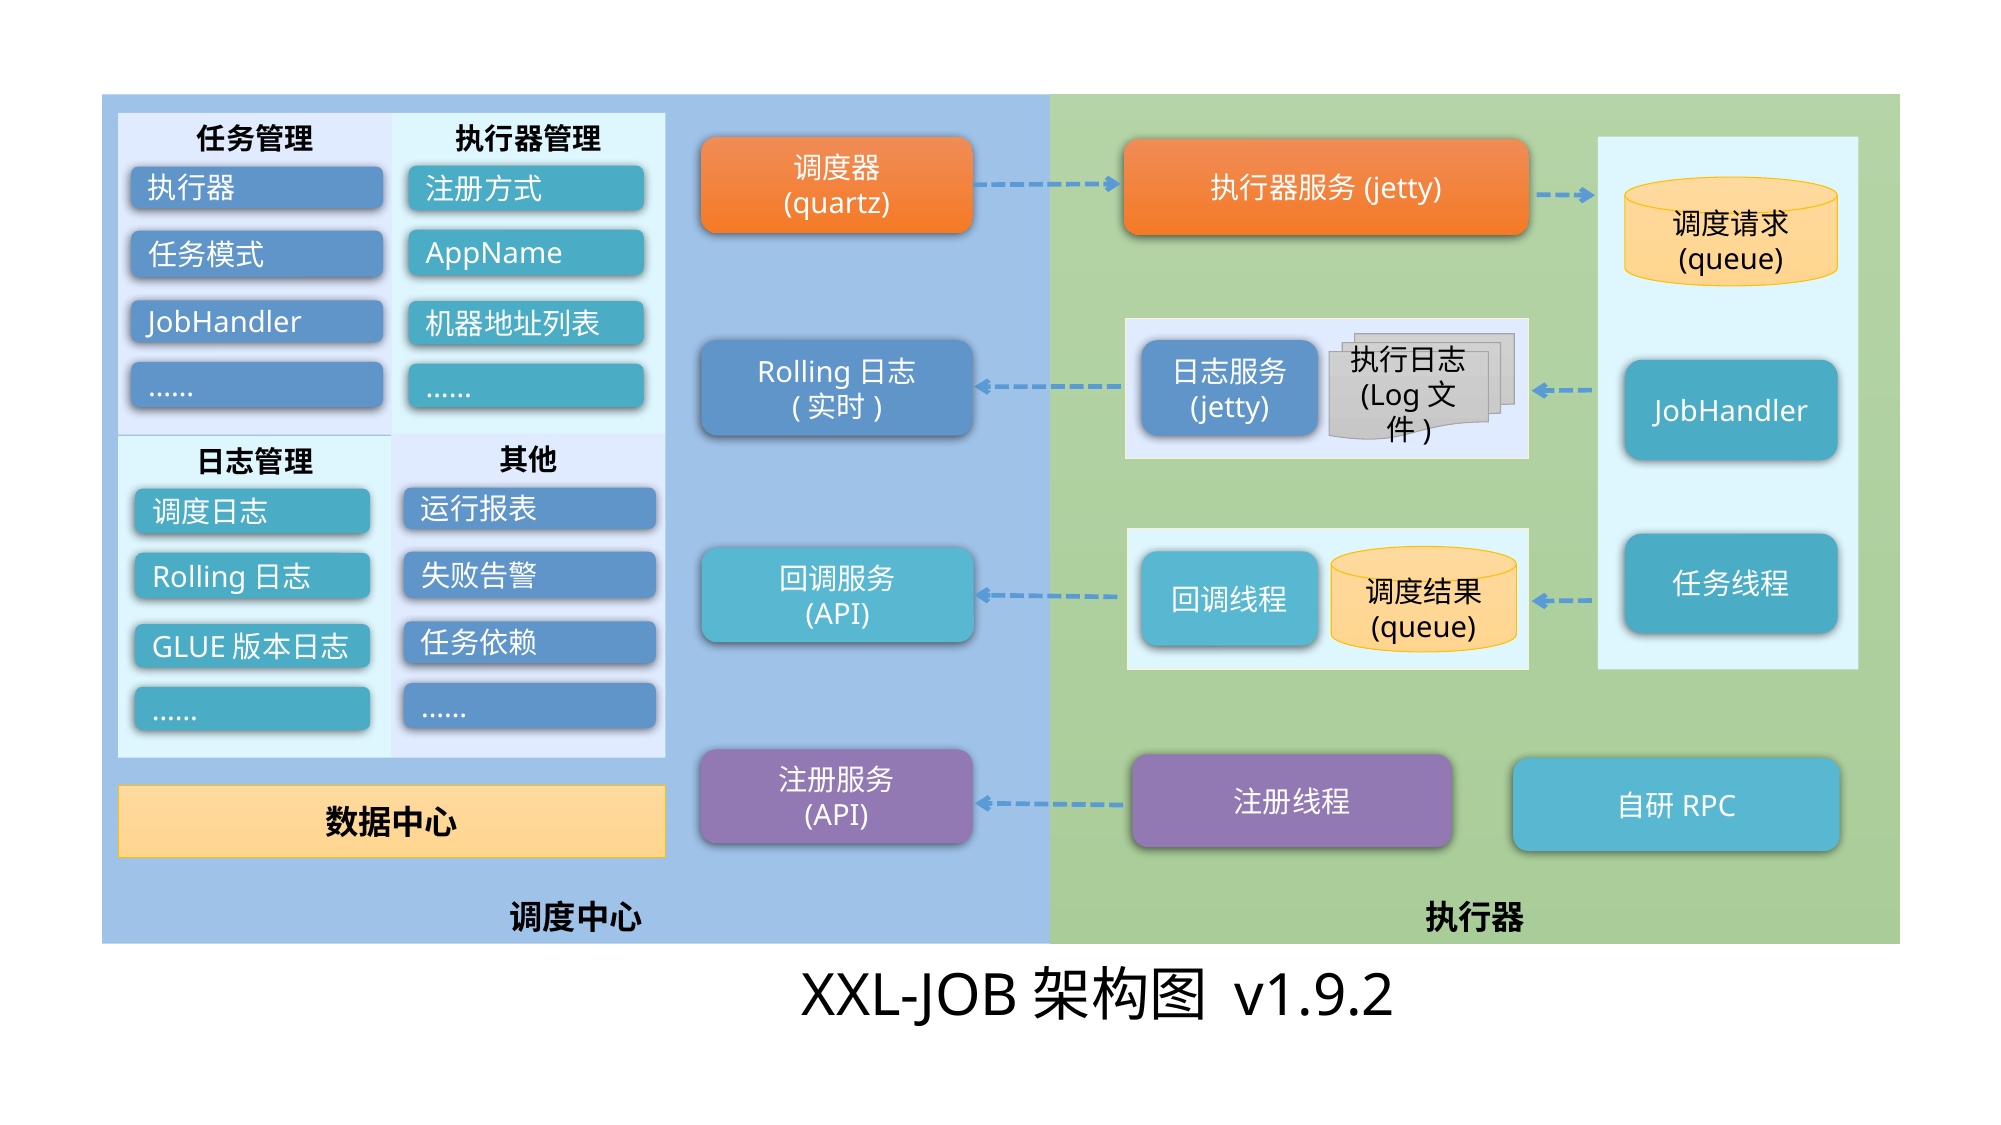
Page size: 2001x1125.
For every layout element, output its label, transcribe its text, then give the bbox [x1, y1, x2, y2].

text_box 调度日志 [135, 488, 371, 534]
text_box 数据中心 [118, 785, 666, 858]
text_box JobHandler [1625, 359, 1838, 461]
text_box Rolling日志 [135, 552, 371, 598]
text_box 回调线程 [1141, 551, 1318, 646]
text_box [1597, 136, 1859, 670]
text_box 注册服务 (API) [700, 749, 973, 844]
text_box 调度结果 (queue) [1330, 545, 1517, 653]
text_box 执行器 [1049, 94, 1900, 944]
text_box 任务线程 [1625, 533, 1838, 634]
text_box 日志管理 [118, 435, 391, 758]
text_box 回调服务 (API) [701, 547, 974, 643]
text_box 自研RPC [1513, 757, 1840, 852]
text_box 其他 [391, 433, 666, 758]
text_box 任务模式 [131, 230, 384, 277]
text_box 日志服务 (jetty) [1141, 340, 1318, 436]
text_box 调度器 (quartz) [701, 136, 973, 233]
text_box 调度中心 [101, 93, 1051, 945]
text_box 执行器管理 [391, 112, 666, 433]
text_box XXL-JOB架构图 v1.9.2 [744, 950, 1452, 1035]
text_box 运行报表 [403, 487, 656, 529]
text_box 执行器服务(jetty) [1123, 138, 1529, 235]
text_box …… [403, 682, 656, 728]
text_box 注册方式 [408, 165, 644, 211]
text_box GLUE版本日志 [135, 624, 371, 668]
text_box [1125, 318, 1529, 459]
text_box 机器地址列表 [408, 301, 644, 345]
text_box …… [408, 363, 644, 408]
text_box 注册线程 [1132, 754, 1452, 848]
text_box 任务管理 [118, 112, 391, 435]
text_box 执行器 [131, 166, 384, 208]
text_box 任务依赖 [403, 621, 656, 664]
text_box …… [131, 361, 384, 407]
text_box JobHandler [131, 300, 384, 343]
text_box 调度请求 (queue) [1624, 176, 1838, 287]
text_box 失败告警 [403, 551, 656, 598]
text_box [1127, 528, 1529, 670]
text_box AppName [408, 229, 644, 275]
text_box 执行日志 (Log文件) [1328, 333, 1515, 440]
text_box Rolling日志 (实时) [701, 340, 973, 436]
text_box …… [135, 686, 371, 731]
